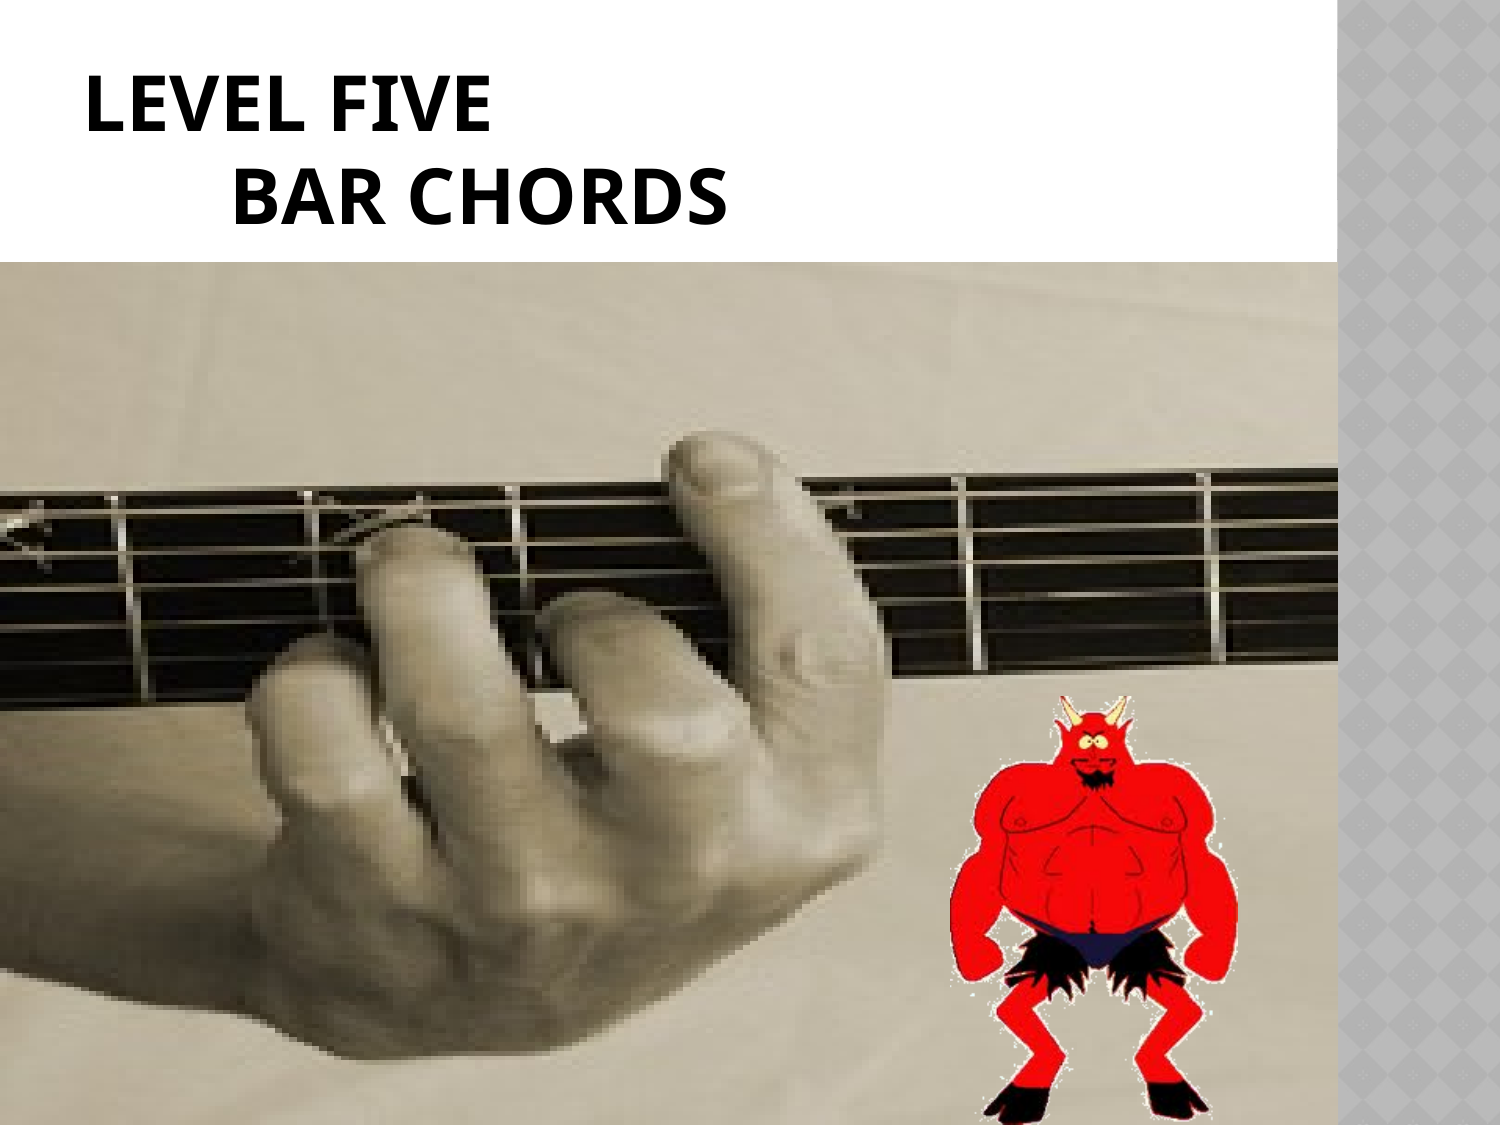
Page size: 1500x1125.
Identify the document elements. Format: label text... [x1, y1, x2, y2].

title Level five bar chords [75, 52, 1263, 240]
picture [0, 262, 1338, 1125]
